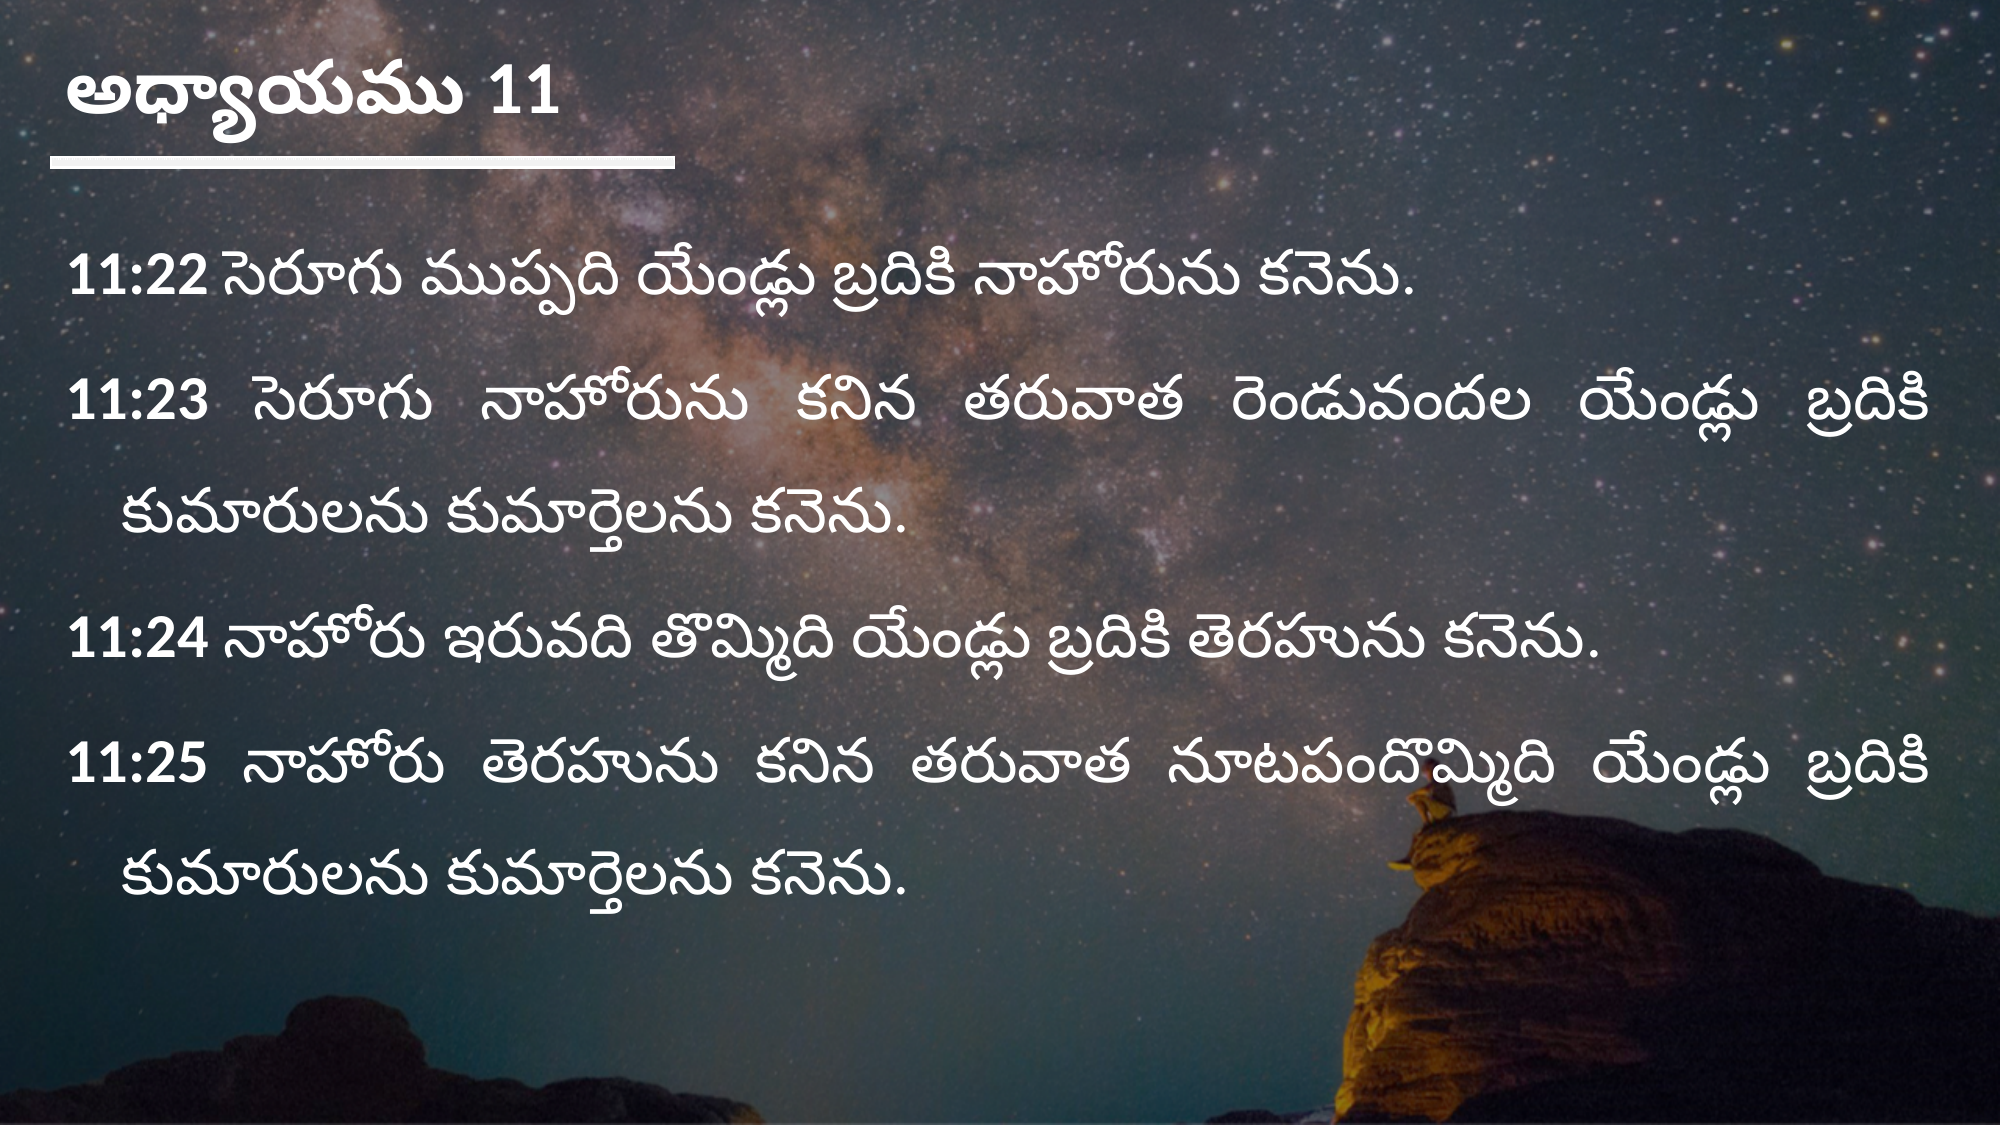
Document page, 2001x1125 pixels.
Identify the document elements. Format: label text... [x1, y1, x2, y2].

title అధ్యాయము 11 [50, 0, 1925, 167]
list 11:22 సెరూగు ముప్పది యేండ్లు బ్రదికి నాహోరును కనెను. 11:23 సెరూగు నాహోరును కనిన తరువాత రెండువందల యేండ్లు బ్రదికి కుమారులను కుమార్తెలను కనెను. 11:24 నాహోరు ఇరువది తొమ్మిది యేండ్లు బ్రదికి తెరహును కనెను. 11:25 నాహోరు తెరహును కనిన తరువాత నూటపందొమ్మిది యేండ్లు బ్రదికి కుమారులను కుమార్తెలను కనెను. [50, 187, 1946, 1063]
picture [0, 0, 2000, 1125]
